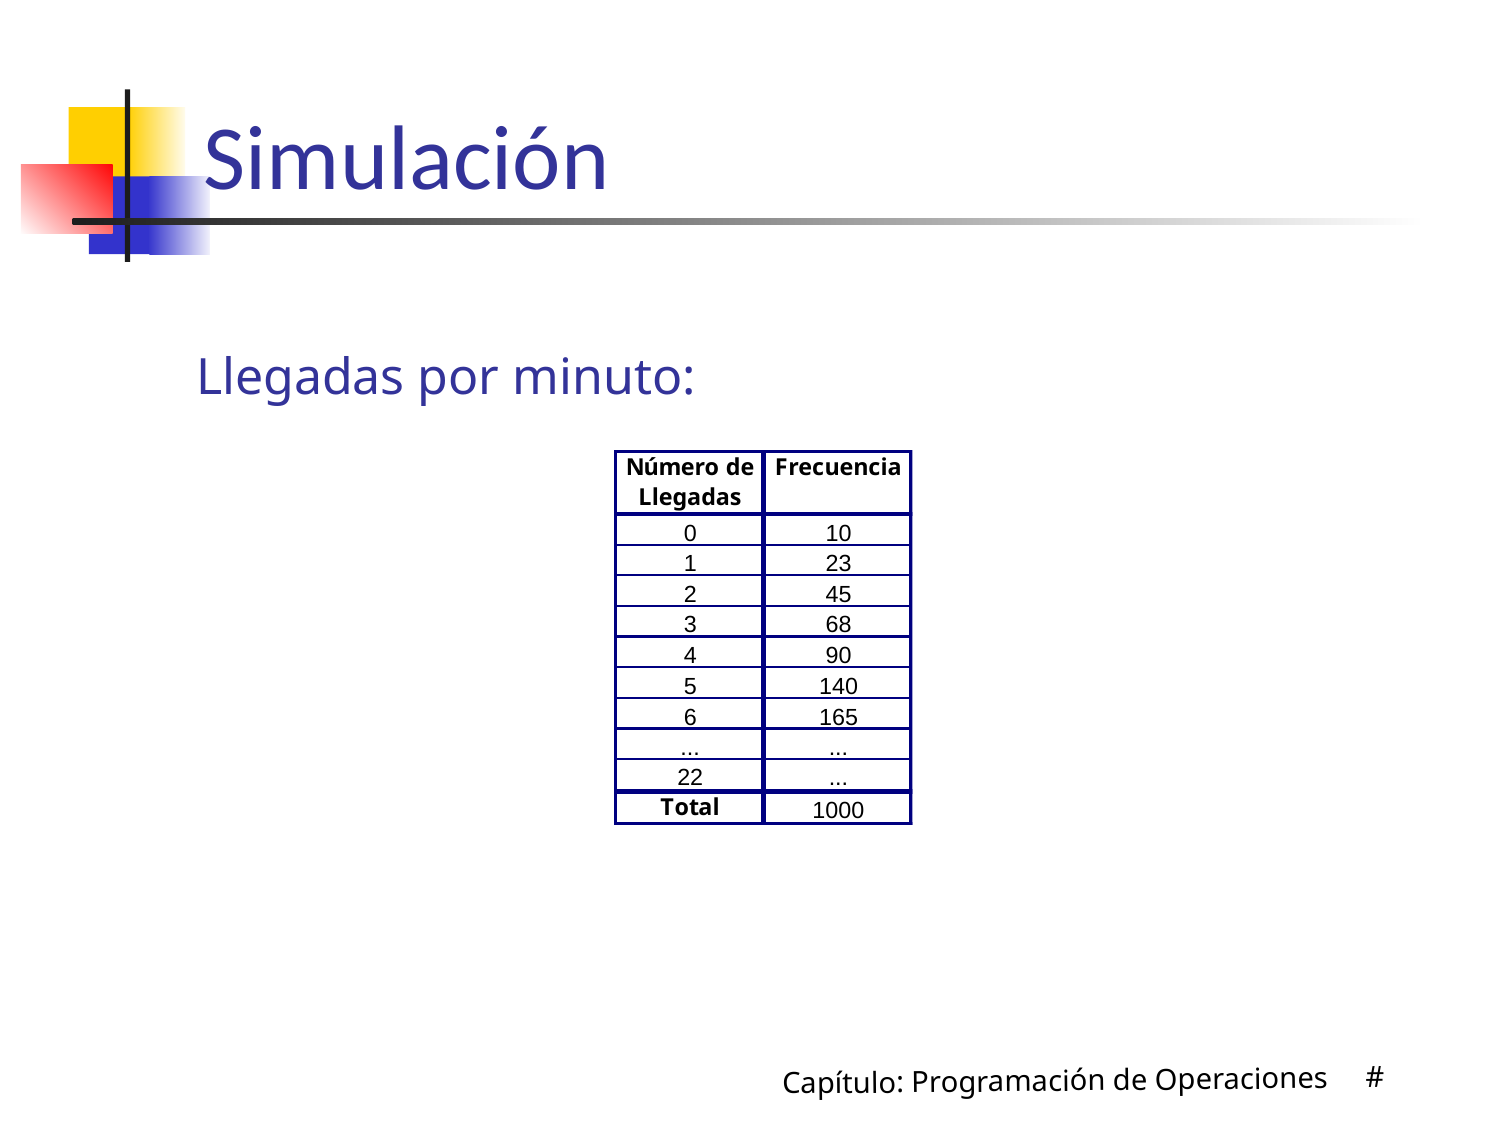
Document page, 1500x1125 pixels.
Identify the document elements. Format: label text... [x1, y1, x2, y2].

text_box Llegadas por minuto: [181, 337, 712, 413]
footer Capítulo: Programación de Operaciones # [757, 1024, 1410, 1109]
picture [613, 449, 913, 826]
title Simulación [188, 27, 1468, 216]
